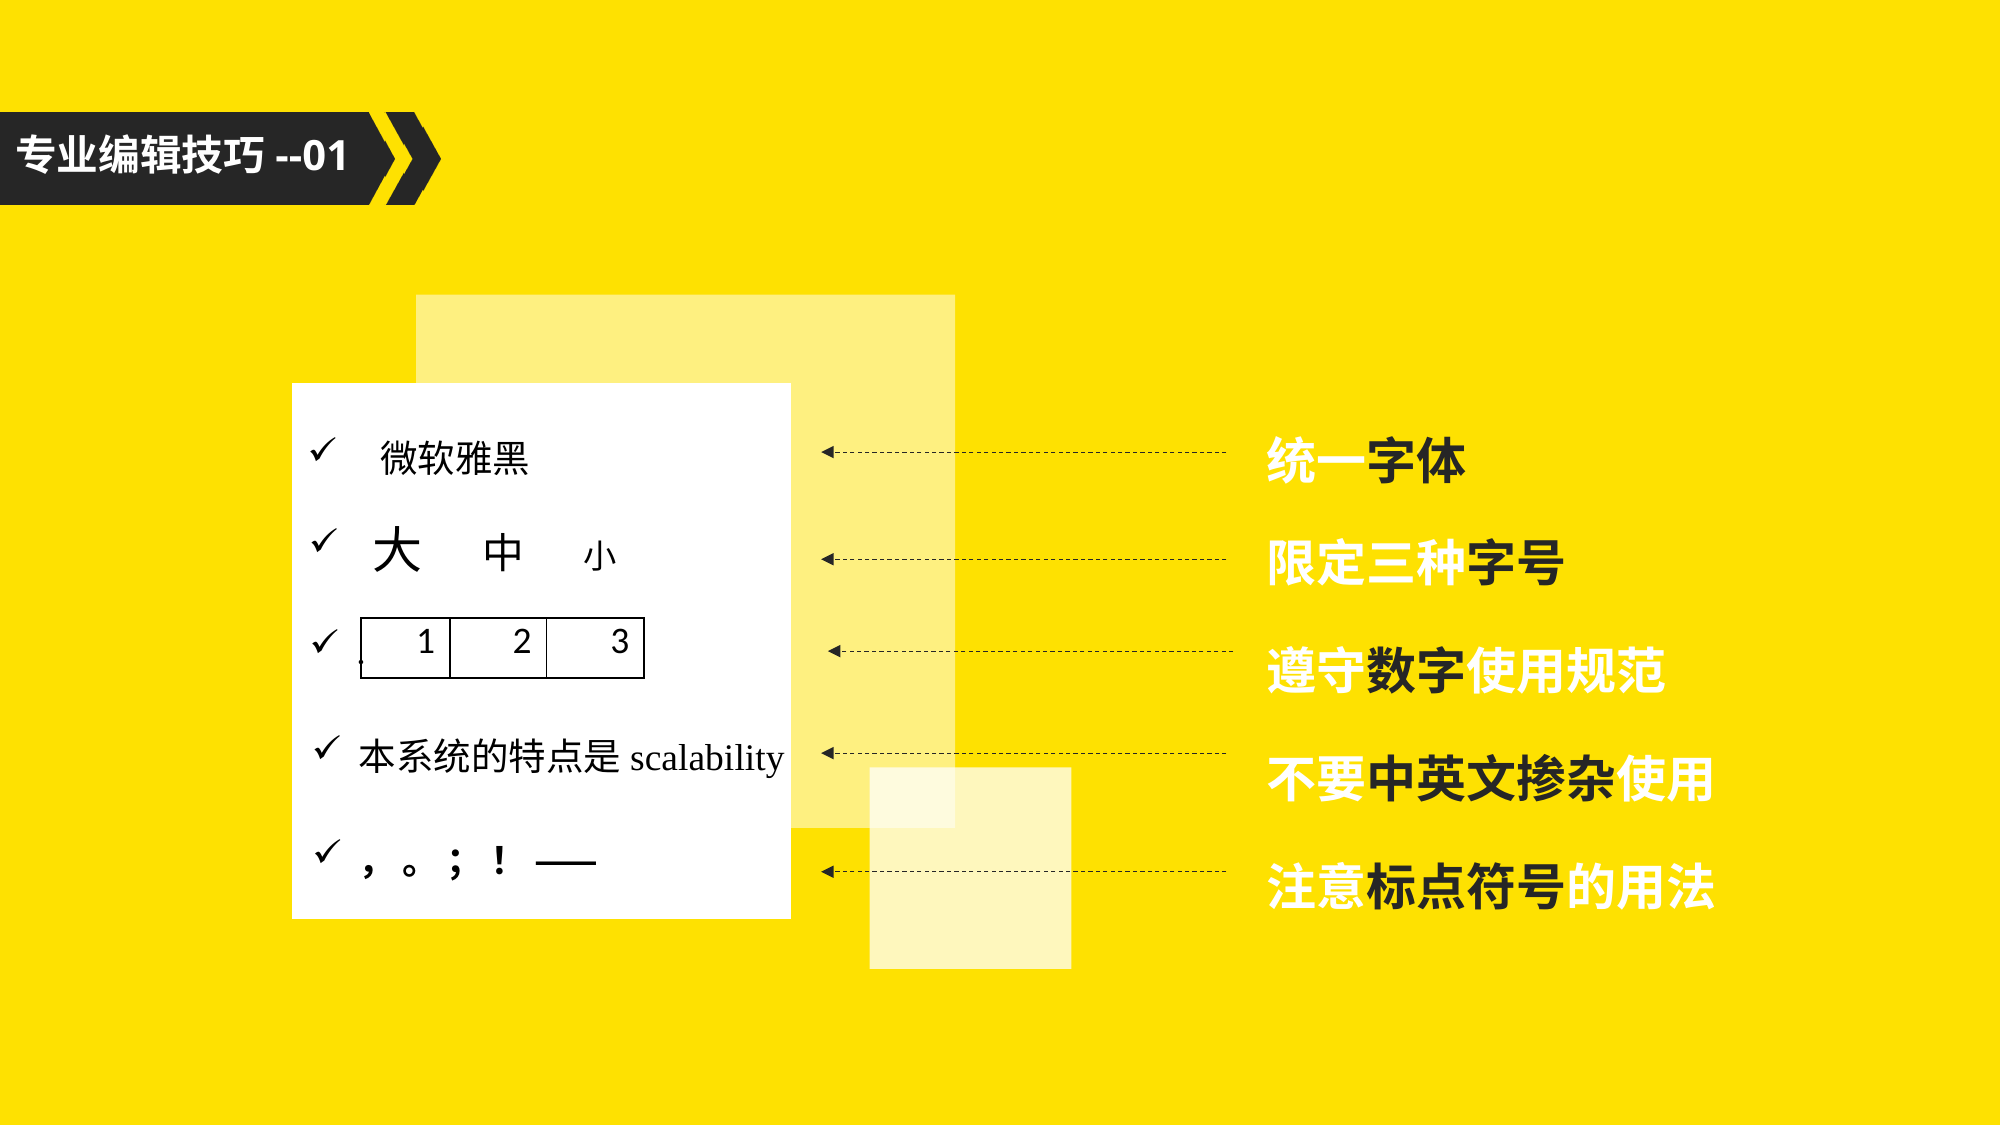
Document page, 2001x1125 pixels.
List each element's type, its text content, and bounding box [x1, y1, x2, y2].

table_header 2 [496, 619, 546, 677]
list 统一字体 限定三种字号 遵守数字使用规范 不要中英文掺杂使用 注意标点符号的用法 [1251, 380, 1805, 971]
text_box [296, 725, 838, 890]
text_box . [294, 619, 496, 680]
text_box [292, 383, 791, 919]
text_box [415, 294, 956, 725]
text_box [821, 451, 1234, 872]
table_header 3 [547, 619, 643, 677]
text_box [292, 427, 670, 587]
text_box [869, 872, 1072, 970]
picture [0, 112, 443, 205]
